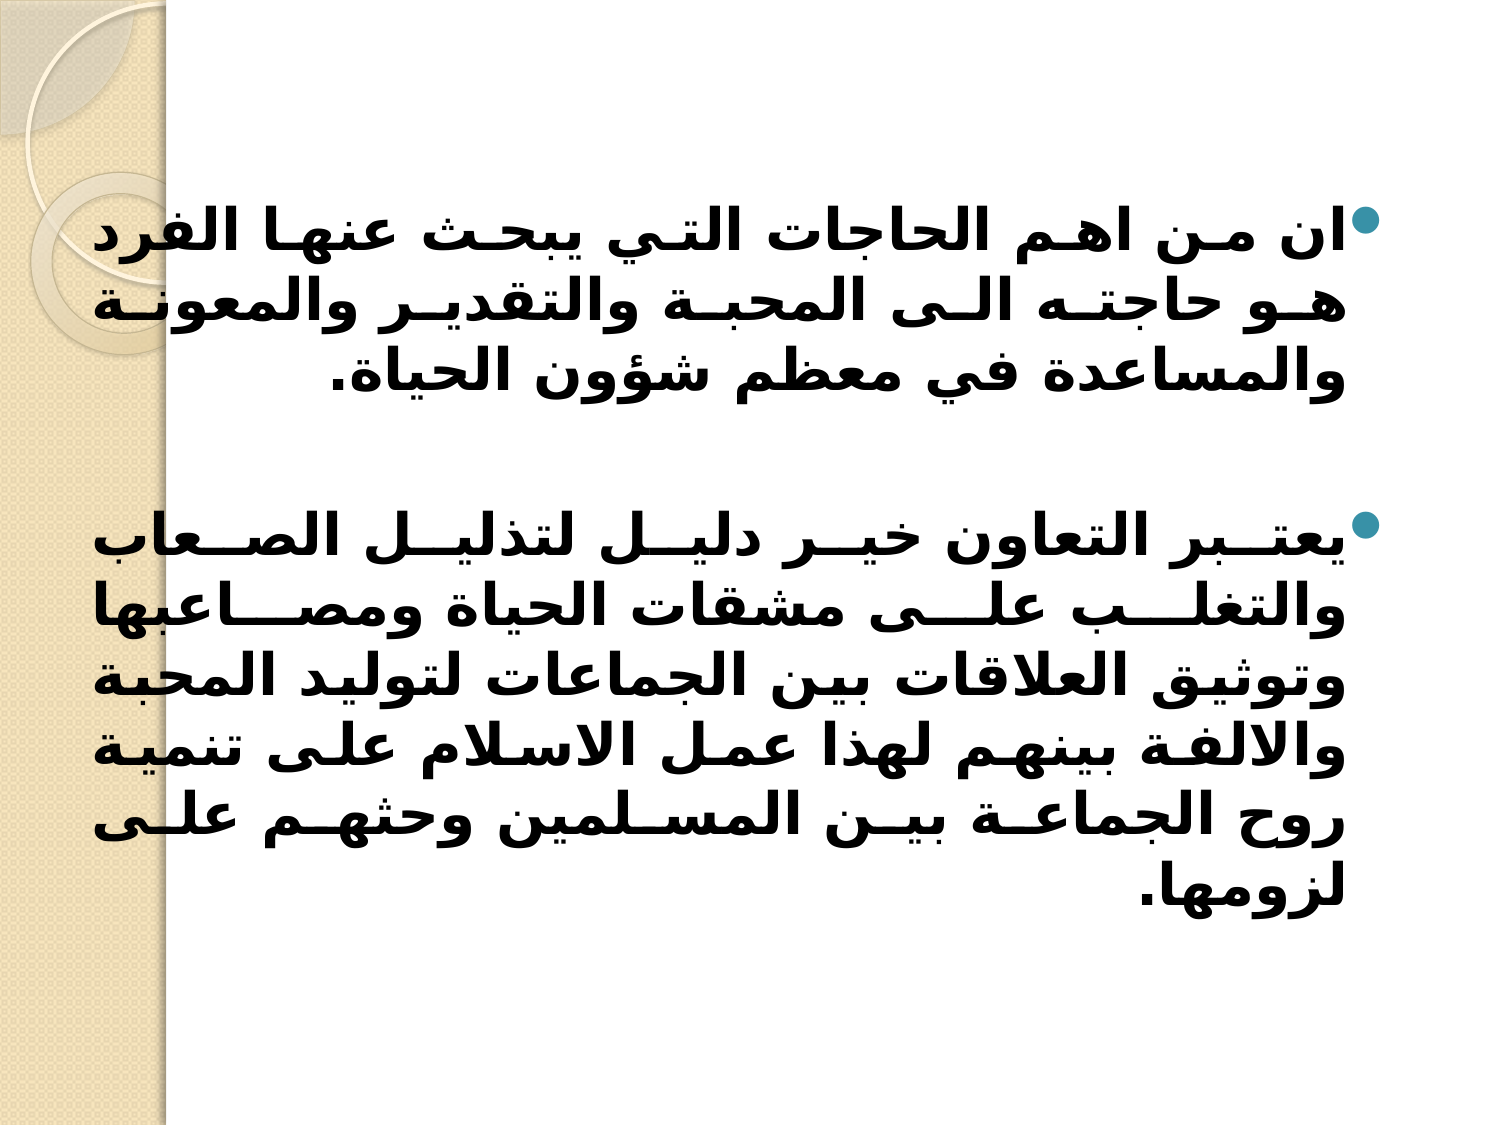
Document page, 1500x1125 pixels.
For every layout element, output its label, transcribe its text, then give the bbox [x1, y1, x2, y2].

list ان من اهم الحاجات التي يبحث عنها الفرد هو حاجته الى المحبة والتقدير والمعونة والمساعدة في معظم شؤون الحياة. يعتبر التعاون خير دليل لتذليل الصعاب والتغلب على مشقات الحياة ومصاعبها وتوثيق العلاقات بين الجماعات لتوليد المحبة والالفة بينهم لهذا عمل الاسلام على تنمية روح الجماعة بين المسلمين وحثهم على لزومها. [76, 184, 1424, 1071]
